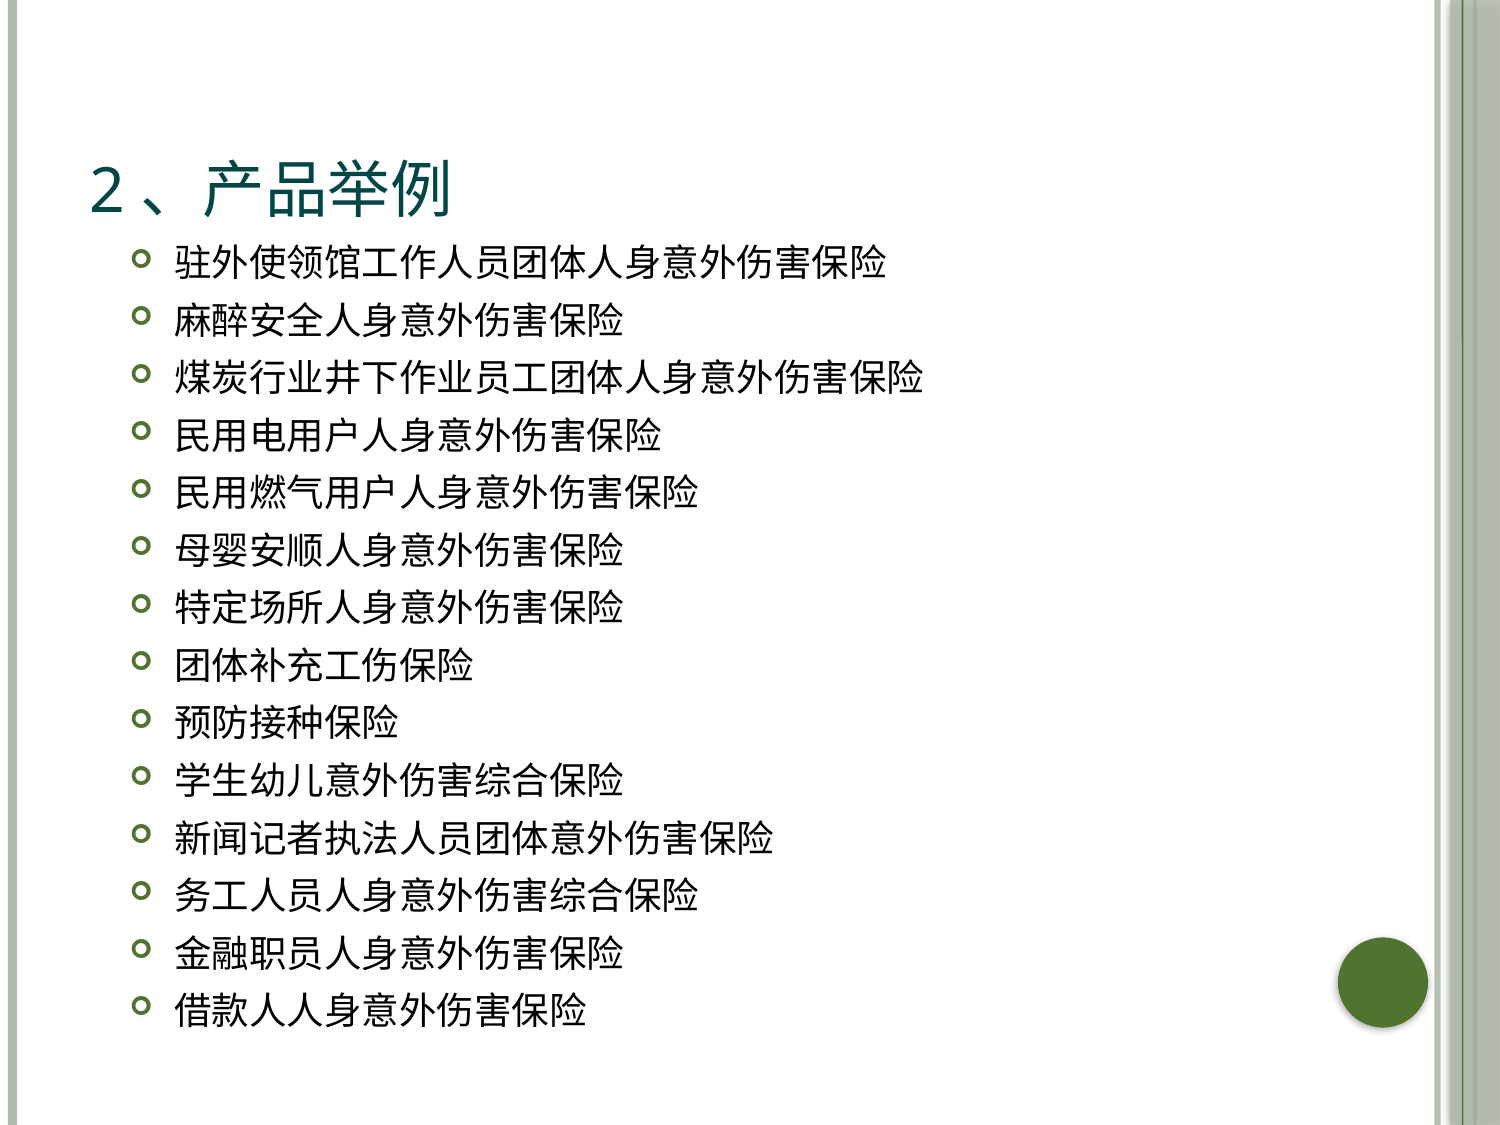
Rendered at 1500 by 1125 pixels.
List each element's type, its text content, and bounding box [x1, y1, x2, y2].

list 驻外使领馆工作人员团体人身意外伤害保险 麻醉安全人身意外伤害保险 煤炭行业井下作业员工团体人身意外伤害保险 民用电用户人身意外伤害保险 民用燃气用户人身意外伤害保险 母婴安顺人身意外伤害保险 特定场所人身意外伤害保险 团体补充工伤保险 预防接种保险 学生幼儿意外伤害综合保险 新闻记者执法人员团体意外伤害保险 务工人员人身意外伤害综合保险 金融职员人身意外伤害保险 借款人人身意外伤害保险 [114, 231, 1390, 1066]
title 2、产品举例 [75, 45, 1300, 233]
